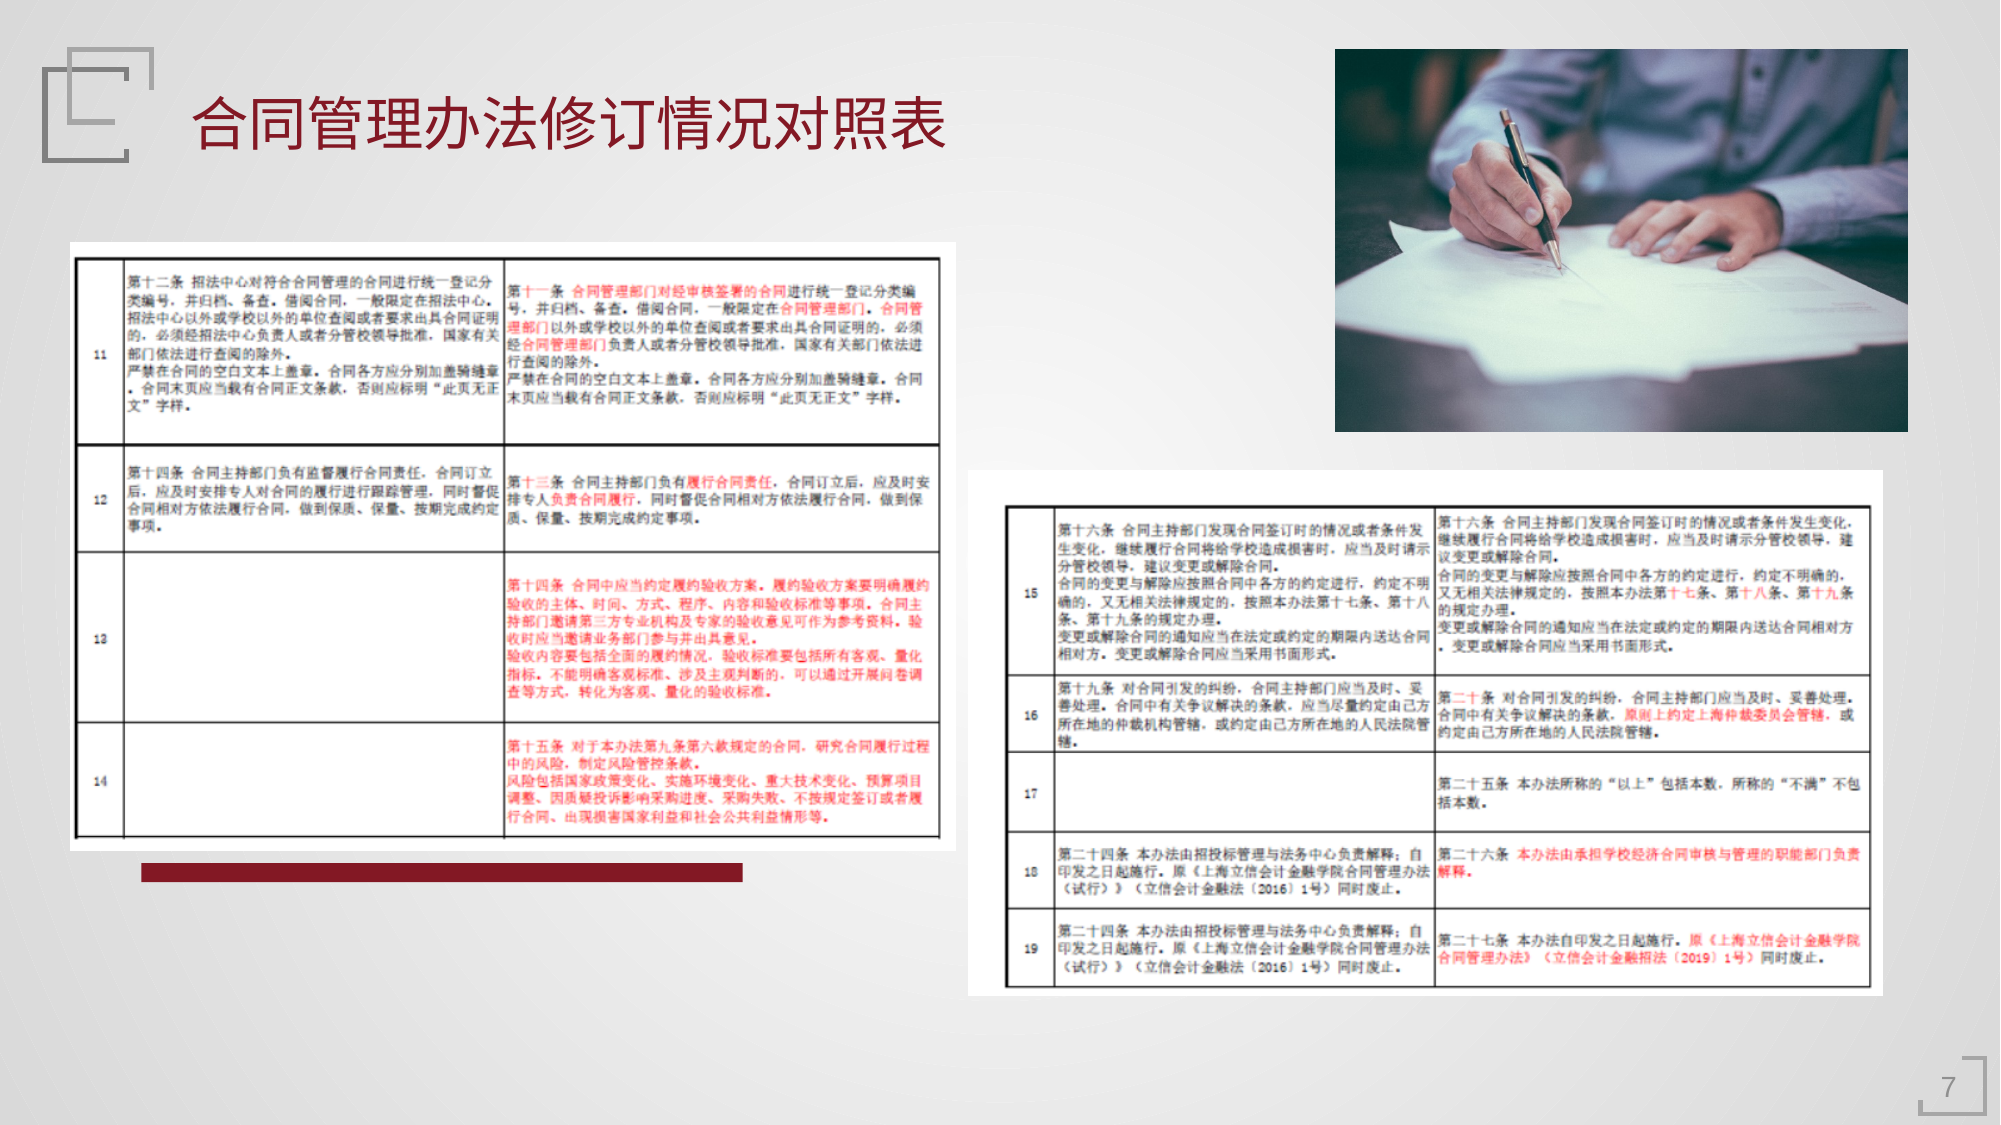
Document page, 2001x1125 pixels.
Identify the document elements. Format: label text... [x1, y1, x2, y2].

picture [70, 242, 956, 852]
picture [968, 470, 1883, 996]
text_box 合同管理办法修订情况对照表 [175, 80, 963, 165]
picture [1335, 49, 1908, 432]
text_box [140, 862, 744, 883]
